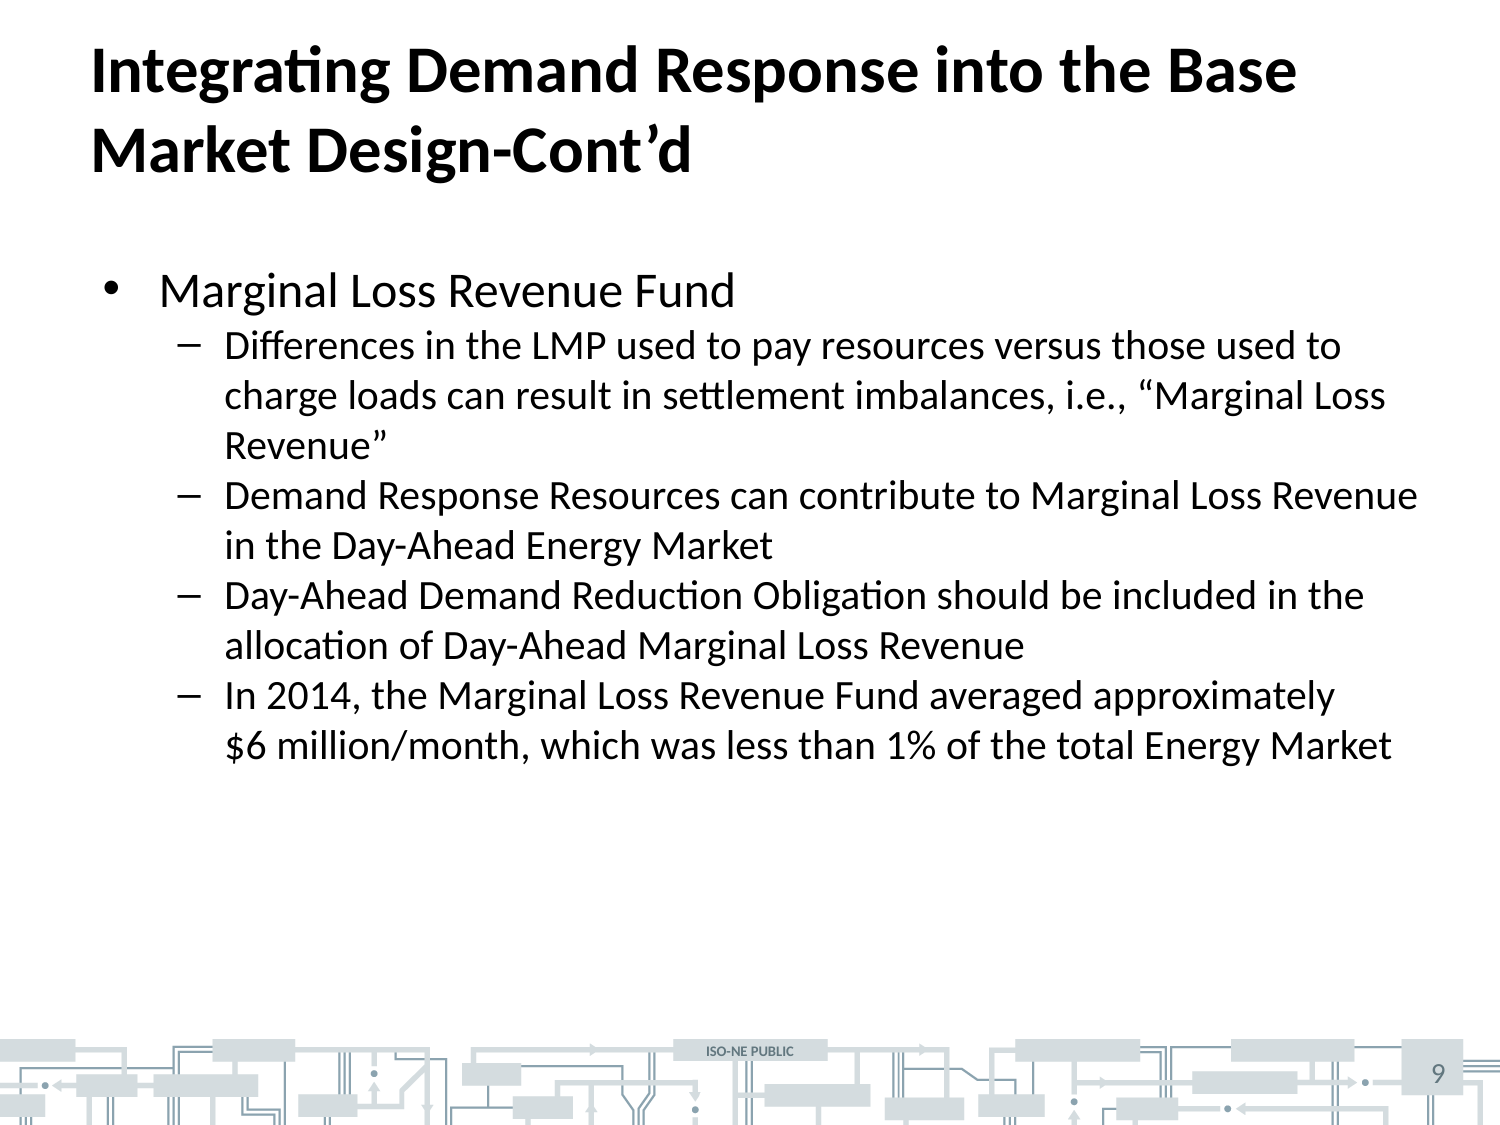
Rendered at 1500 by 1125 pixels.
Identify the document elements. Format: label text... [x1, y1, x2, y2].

list Marginal Loss Revenue Fund Differences in the LMP used to pay resources versus those used to charge loads can result in settlement imbalances, i.e., “Marginal Loss Revenue” Demand Response Resources can contribute to Marginal Loss Revenue in the Day-Ahead Energy Market Day-Ahead Demand Reduction Obligation should be included in the allocation of Day-Ahead Marginal Loss Revenue In 2014, the Marginal Loss Revenue Fund averaged approximately $6 million/month, which was less than 1% of the total Energy Market [87, 249, 1438, 1038]
slide_number 9 [1412, 1050, 1464, 1094]
picture [0, 1031, 1500, 1125]
title Integrating Demand Response into the Base Market Design-Cont’d [75, 12, 1425, 200]
